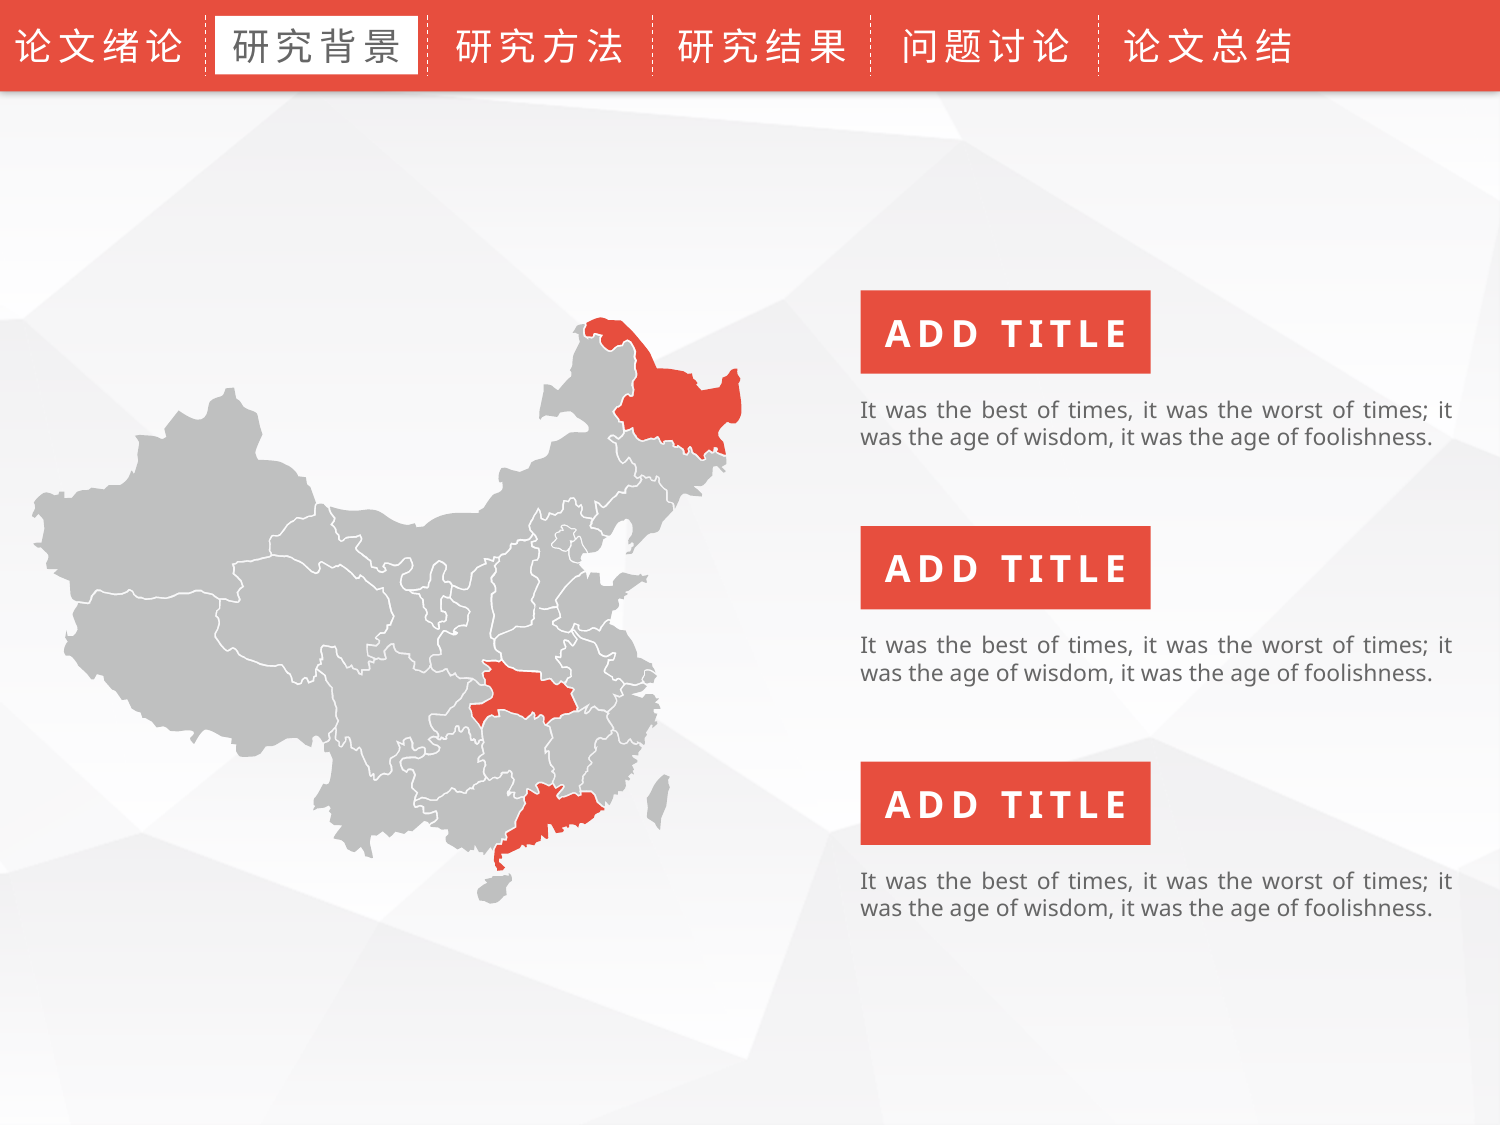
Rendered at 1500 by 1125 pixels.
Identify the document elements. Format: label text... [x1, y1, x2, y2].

picture [0, 92, 1500, 1125]
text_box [31, 290, 1468, 930]
text_box 论文绪论 [0, 15, 205, 76]
text_box 研究结果 [871, 15, 876, 76]
text_box 问题讨论 [886, 15, 1098, 76]
text_box 研究方法 [440, 15, 652, 76]
text_box [0, 0, 1500, 92]
text_box 研究背景 [213, 15, 420, 76]
text_box 论文绪论 [206, 15, 211, 76]
text_box 研究结果 [663, 15, 870, 76]
text_box 论文总结 [1109, 15, 1322, 76]
